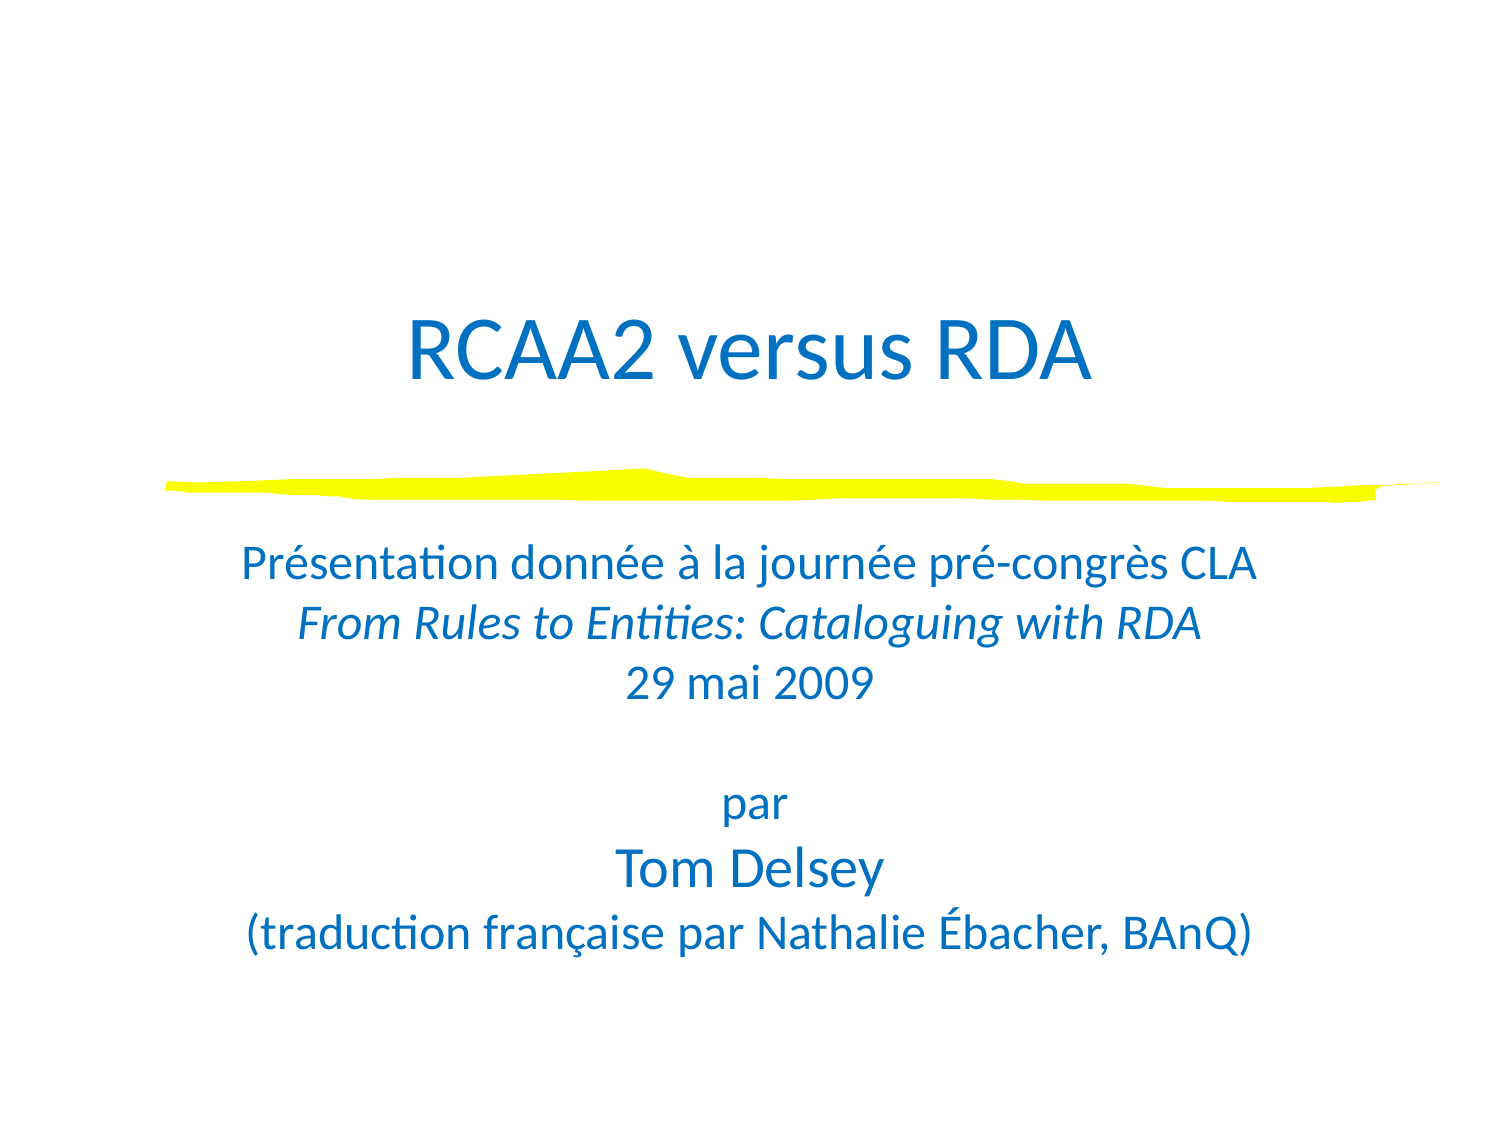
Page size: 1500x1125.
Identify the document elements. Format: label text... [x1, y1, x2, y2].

text_box [164, 468, 1443, 504]
text_box Présentation donnée à la journée pré-congrès CLA From Rules to Entities: Cataloguing with RDA 29 mai 2009 par Tom Delsey (traduction française par Nathalie Ébacher, BAnQ) [112, 550, 1388, 938]
title RCAA2 versus RDA [112, 222, 1388, 464]
